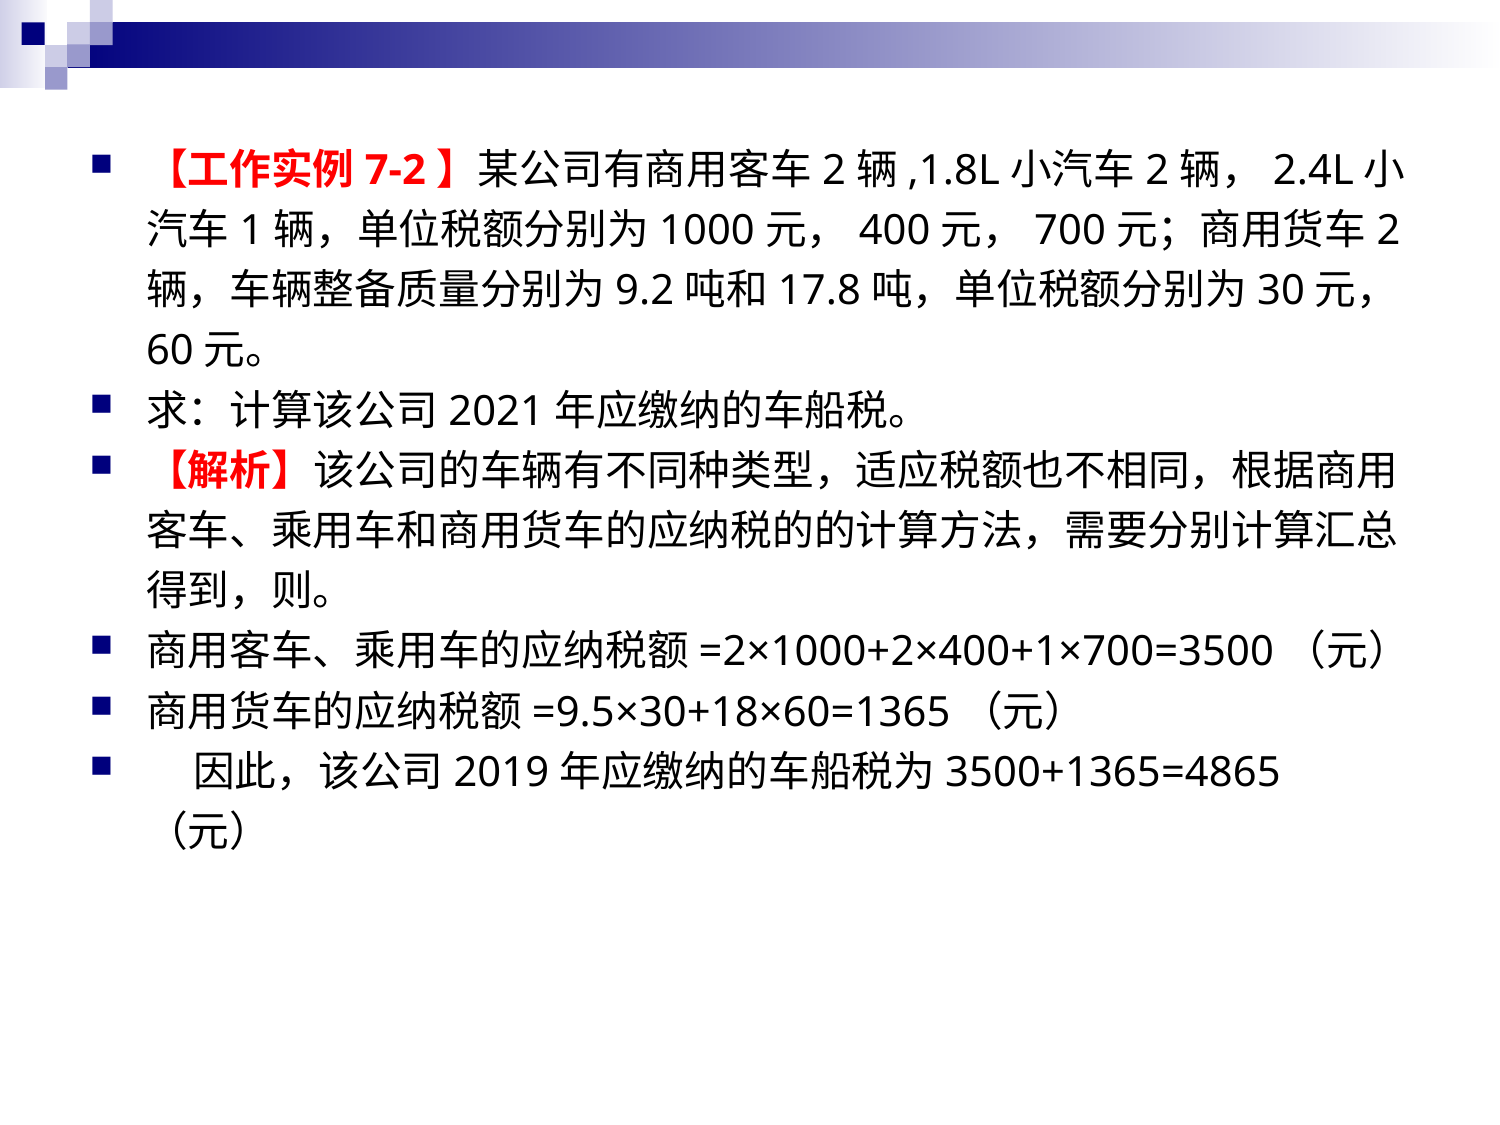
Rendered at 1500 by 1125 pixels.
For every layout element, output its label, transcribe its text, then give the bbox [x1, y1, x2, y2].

list 【工作实例7-2】某公司有商用客车2辆,1.8L小汽车2辆，2.4L小汽车1辆，单位税额分别为1000元，400元，700元；商用货车2辆，车辆整备质量分别为9.2吨和17.8吨，单位税额分别为30元，60元。 求：计算该公司2021年应缴纳的车船税。 【解析】该公司的车辆有不同种类型，适应税额也不相同，根据商用客车、乘用车和商用货车的应纳税的的计算方法，需要分别计算汇总得到，则。 商用客车、乘用车的应纳税额=2×1000+2×400+1×700=3500（元） 商用货车的应纳税额=9.5×30+18×60=1365（元） 因此，该公司2019年应缴纳的车船税为3500+1365=4865（元） [74, 125, 1426, 1014]
